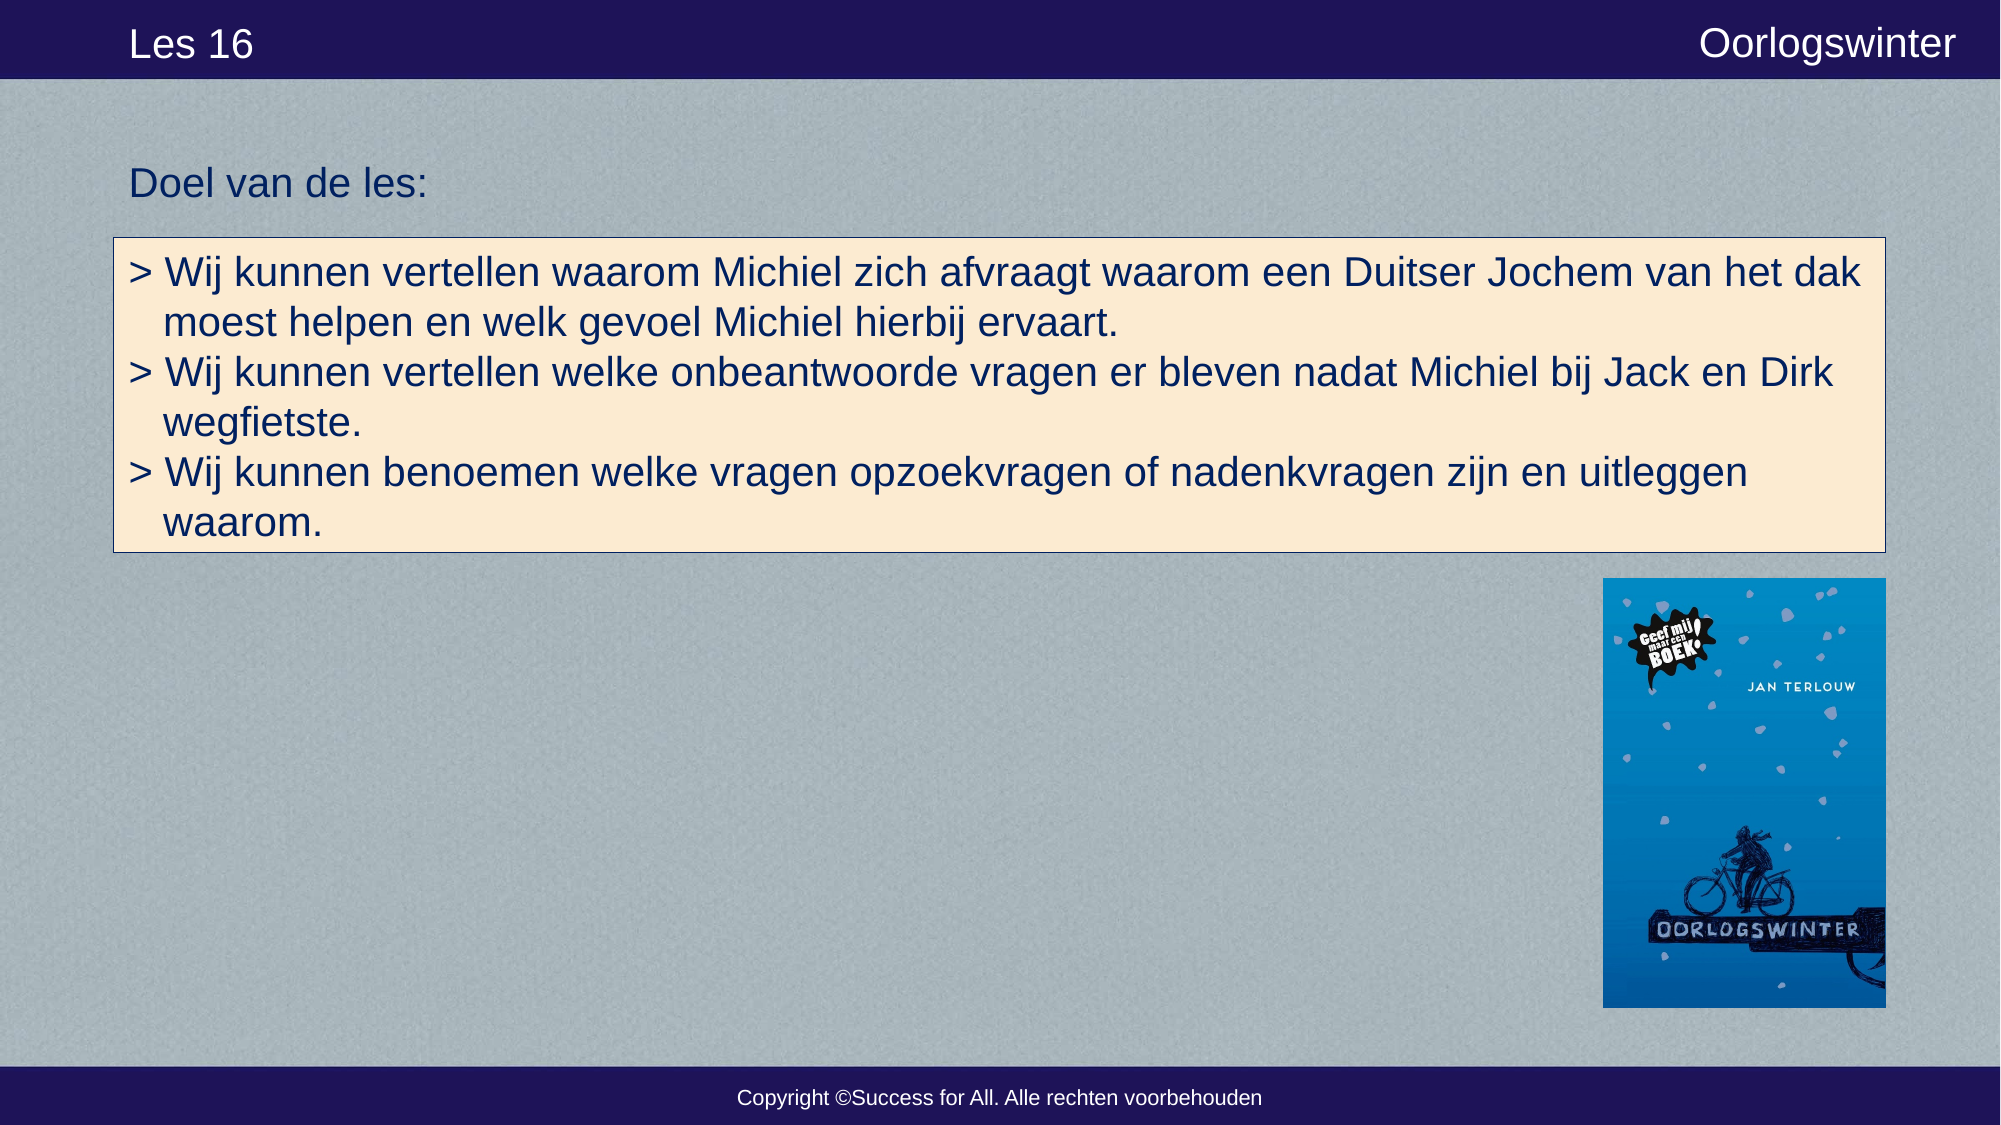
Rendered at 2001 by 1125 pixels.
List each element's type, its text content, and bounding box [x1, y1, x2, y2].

text_box Copyright ©Success for All. Alle rechten voorbehouden [0, 1076, 2000, 1125]
text_box Doel van de les: [113, 148, 1635, 214]
picture [0, 0, 2001, 1125]
text_box > Wij kunnen vertellen waarom Michiel zich afvraagt waarom een Duitser Jochem van het dak moest helpen en welk gevoel Michiel hierbij ervaart. > Wij kunnen vertellen welke onbeantwoorde vragen er bleven nadat Michiel bij Jack en Dirk wegfietste. > Wij kunnen benoemen welke vragen opzoekvragen of nadenkvragen zijn en uitleggen waarom. [113, 237, 1886, 553]
text_box Oorlogswinter [744, 8, 1972, 73]
text_box Les 16 [114, 9, 354, 75]
